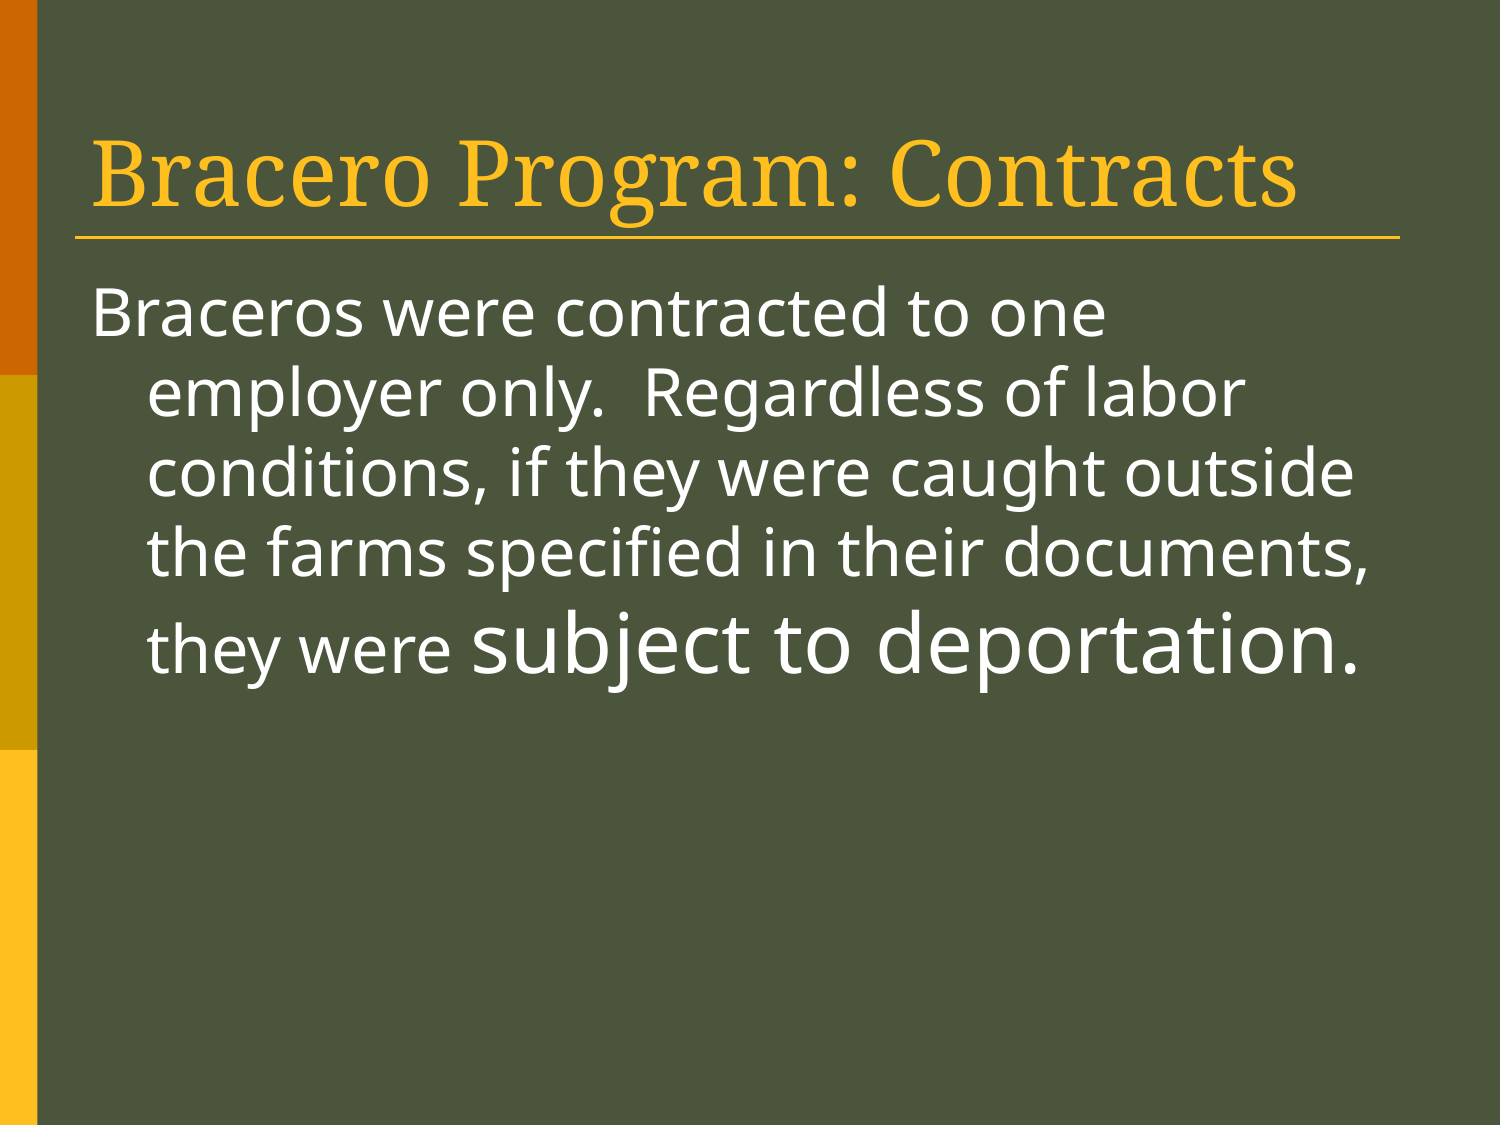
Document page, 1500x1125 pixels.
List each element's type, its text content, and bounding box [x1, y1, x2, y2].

list Braceros were contracted to one employer only. Regardless of labor conditions, if they were caught outside the farms specified in their documents, they were subject to deportation. [75, 262, 1425, 1006]
title Bracero Program: Contracts [75, 45, 1425, 233]
